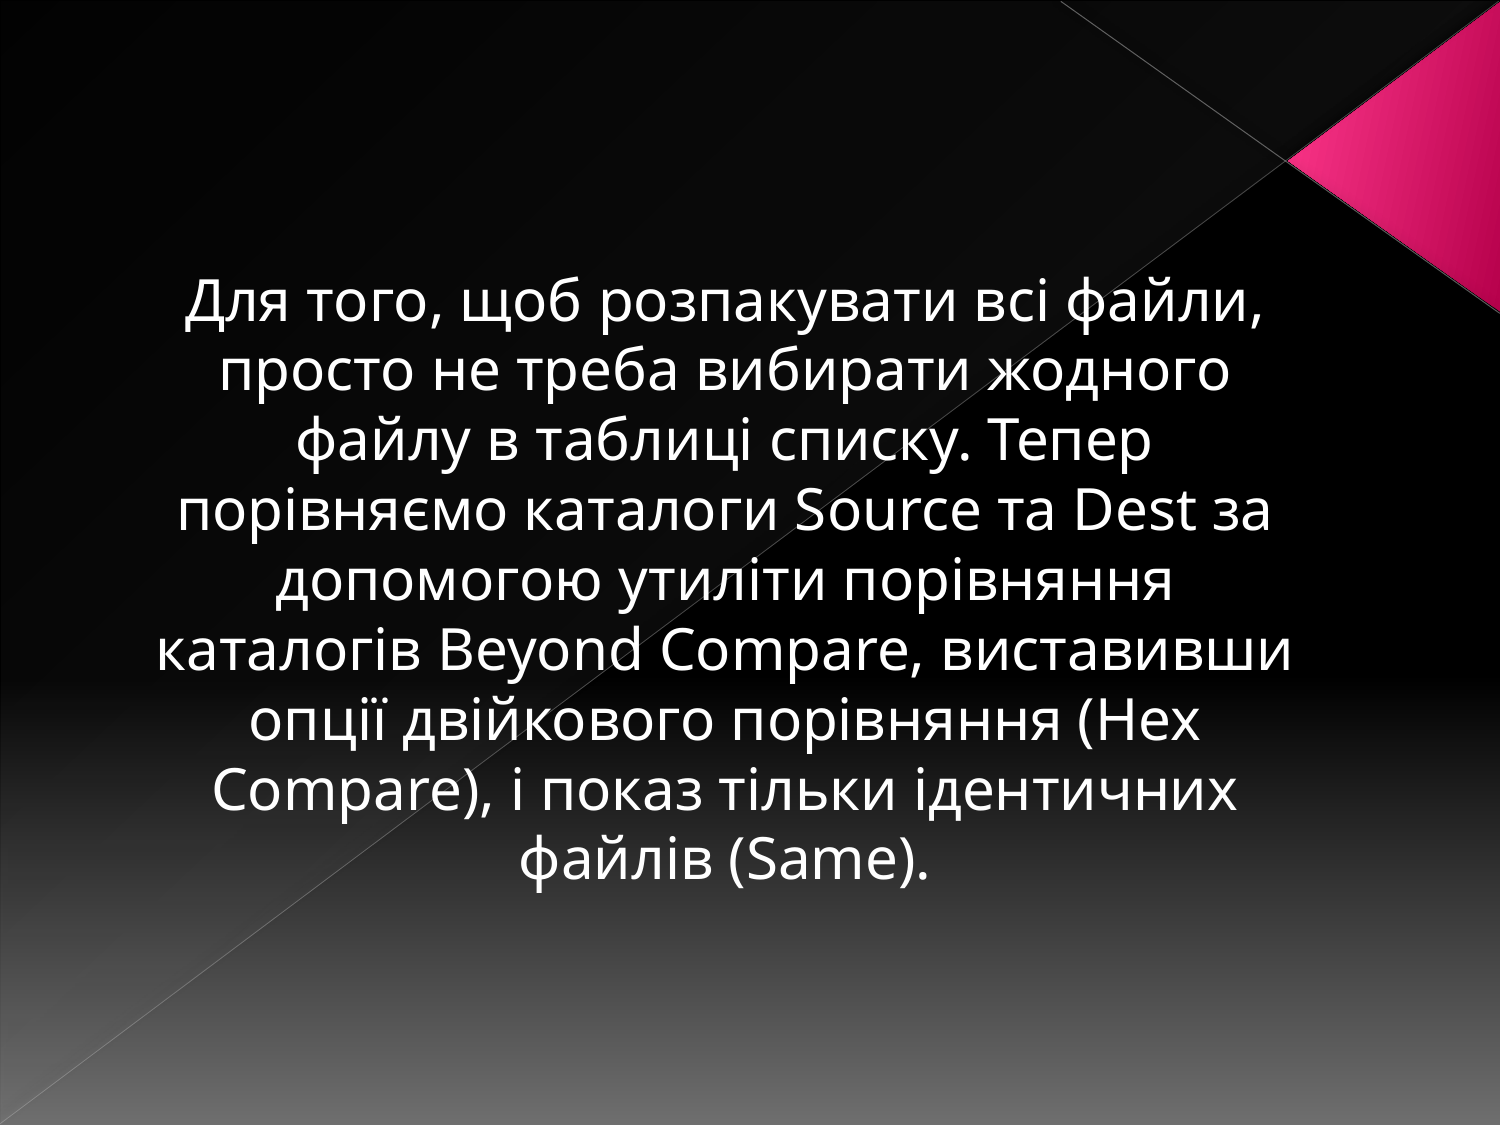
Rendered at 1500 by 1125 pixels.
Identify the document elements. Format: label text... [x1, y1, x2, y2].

list Для того, щоб розпакувати всі файли, просто не треба вибирати жодного файлу в таблиці списку. Тепер порівняємо каталоги Source та Dest за допомогою утиліти порівняння каталогів Beyond Compare, виставивши опції двійкового порівняння (Hex Compare), і показ тільки ідентичних файлів (Same). [112, 255, 1329, 1047]
